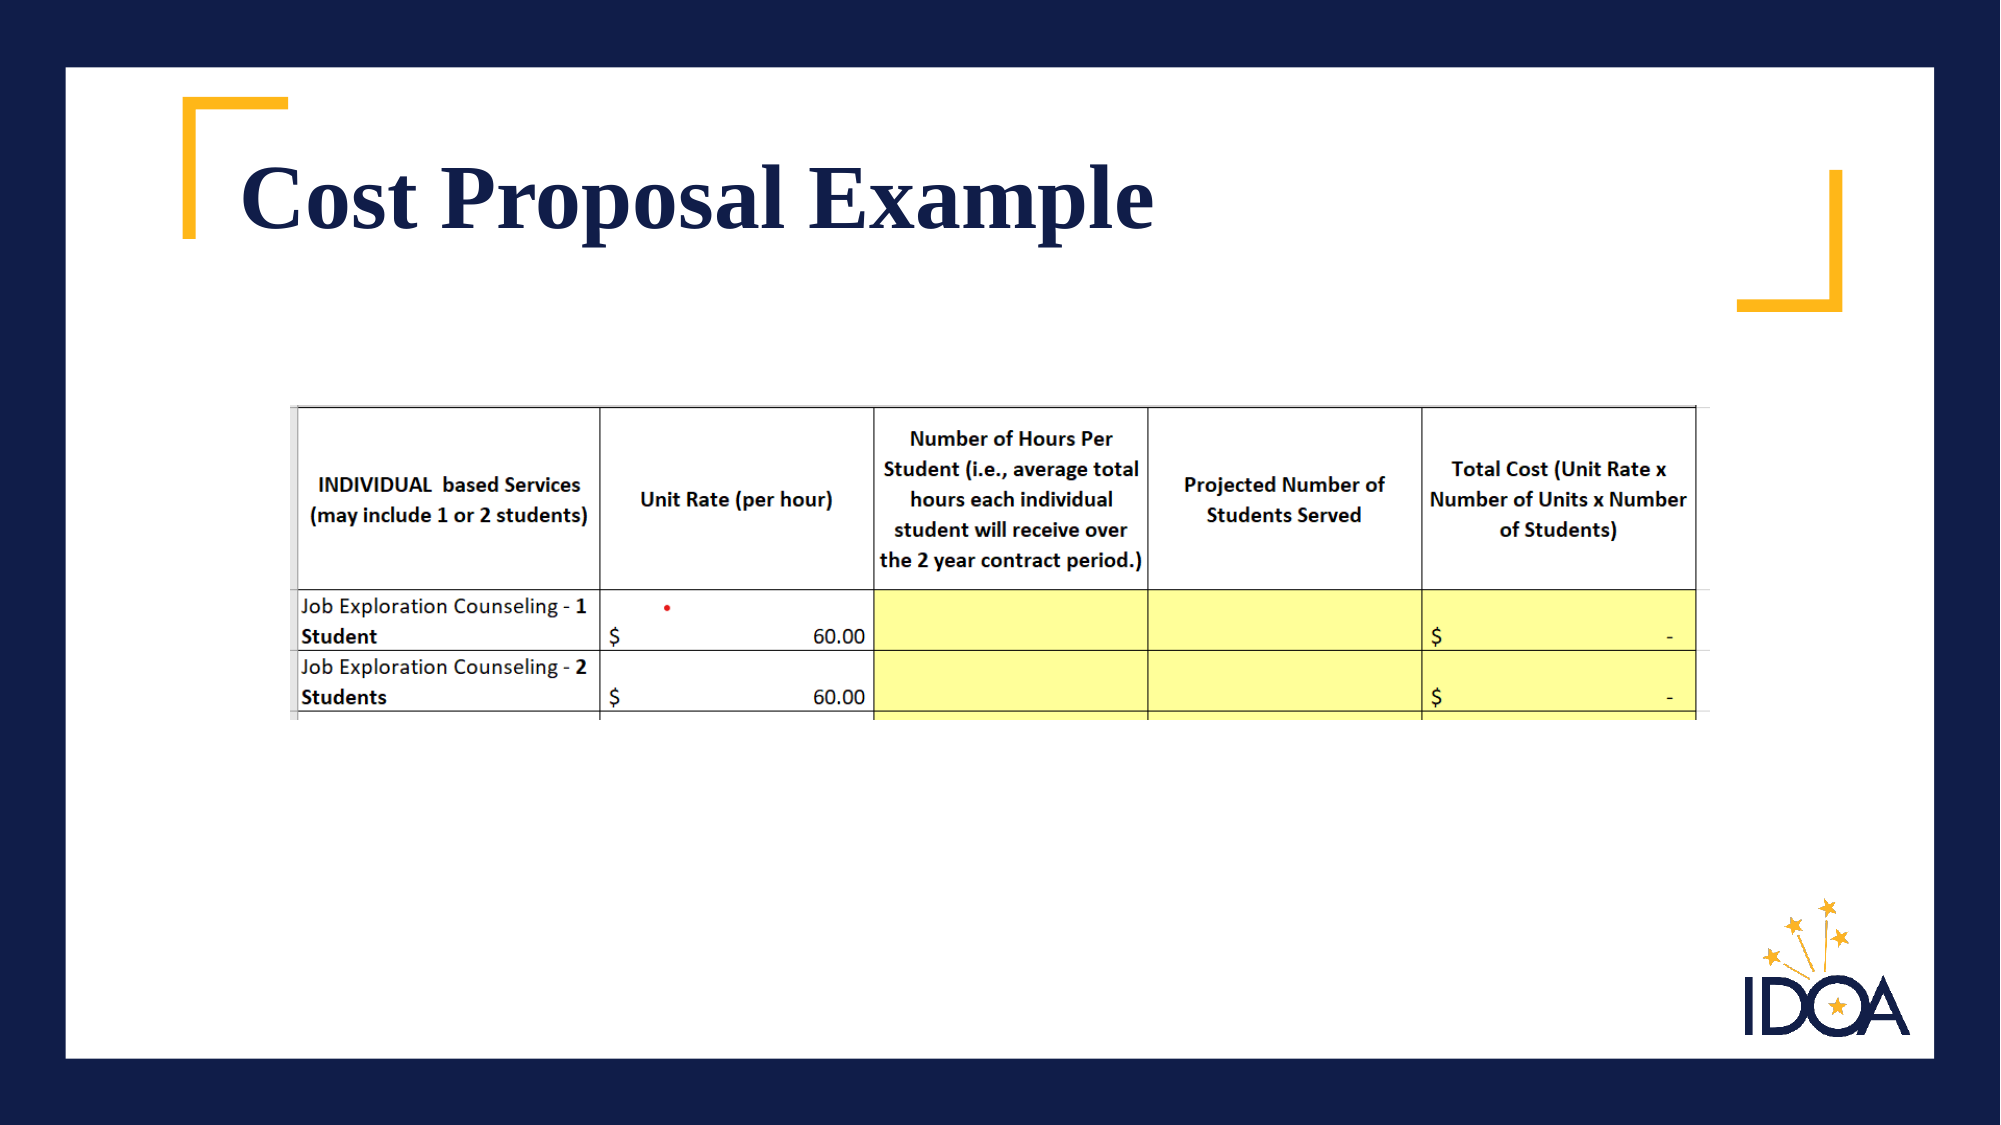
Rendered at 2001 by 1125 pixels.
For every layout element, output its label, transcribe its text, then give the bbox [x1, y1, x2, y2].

picture [290, 405, 1710, 720]
title Cost Proposal Example [225, 142, 1800, 279]
picture [1702, 857, 1959, 1114]
